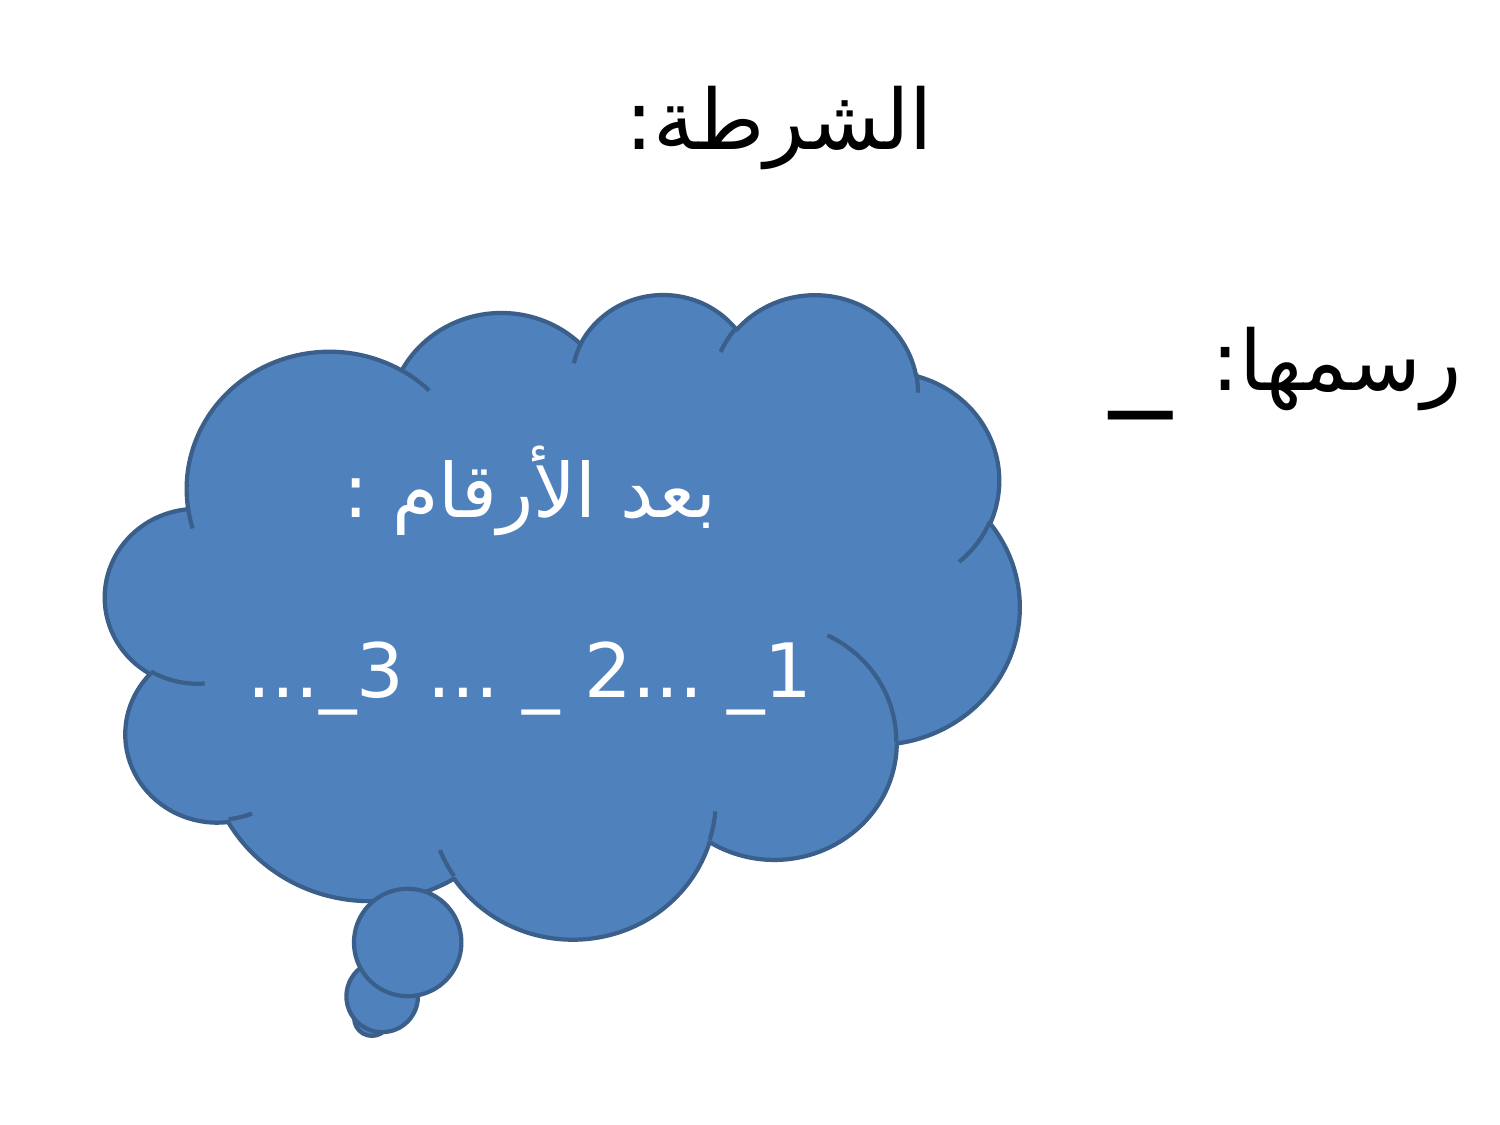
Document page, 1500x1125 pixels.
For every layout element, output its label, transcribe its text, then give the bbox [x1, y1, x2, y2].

text_box بعد الأرقام : 1_ ...2 _ ... 3_... [102, 292, 1022, 1038]
text_box الشرطة: رسمها: _ [81, 58, 1477, 574]
